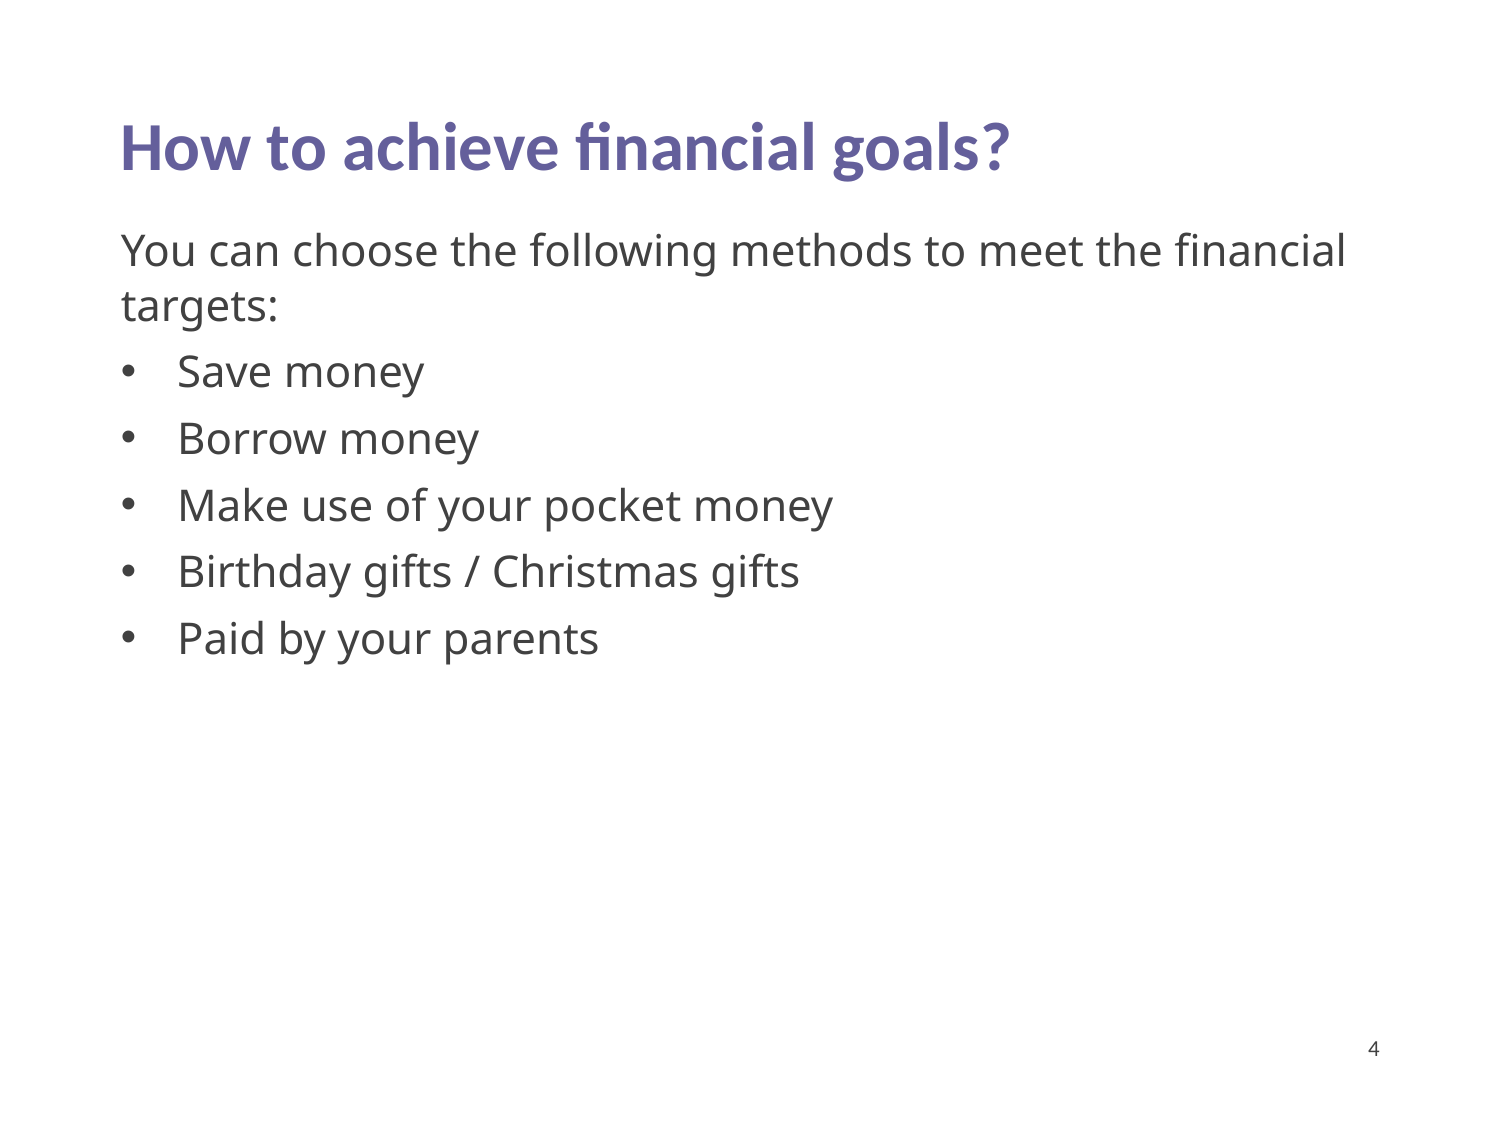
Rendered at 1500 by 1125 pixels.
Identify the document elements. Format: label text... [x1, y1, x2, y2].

list You can choose the following methods to meet the financial targets: Save money Borrow money Make use of your pocket money Birthday gifts / Christmas gifts Paid by your parents [120, 220, 1382, 815]
list How to achieve financial goals? [119, 113, 1382, 198]
slide_number 4 [1358, 1035, 1381, 1062]
